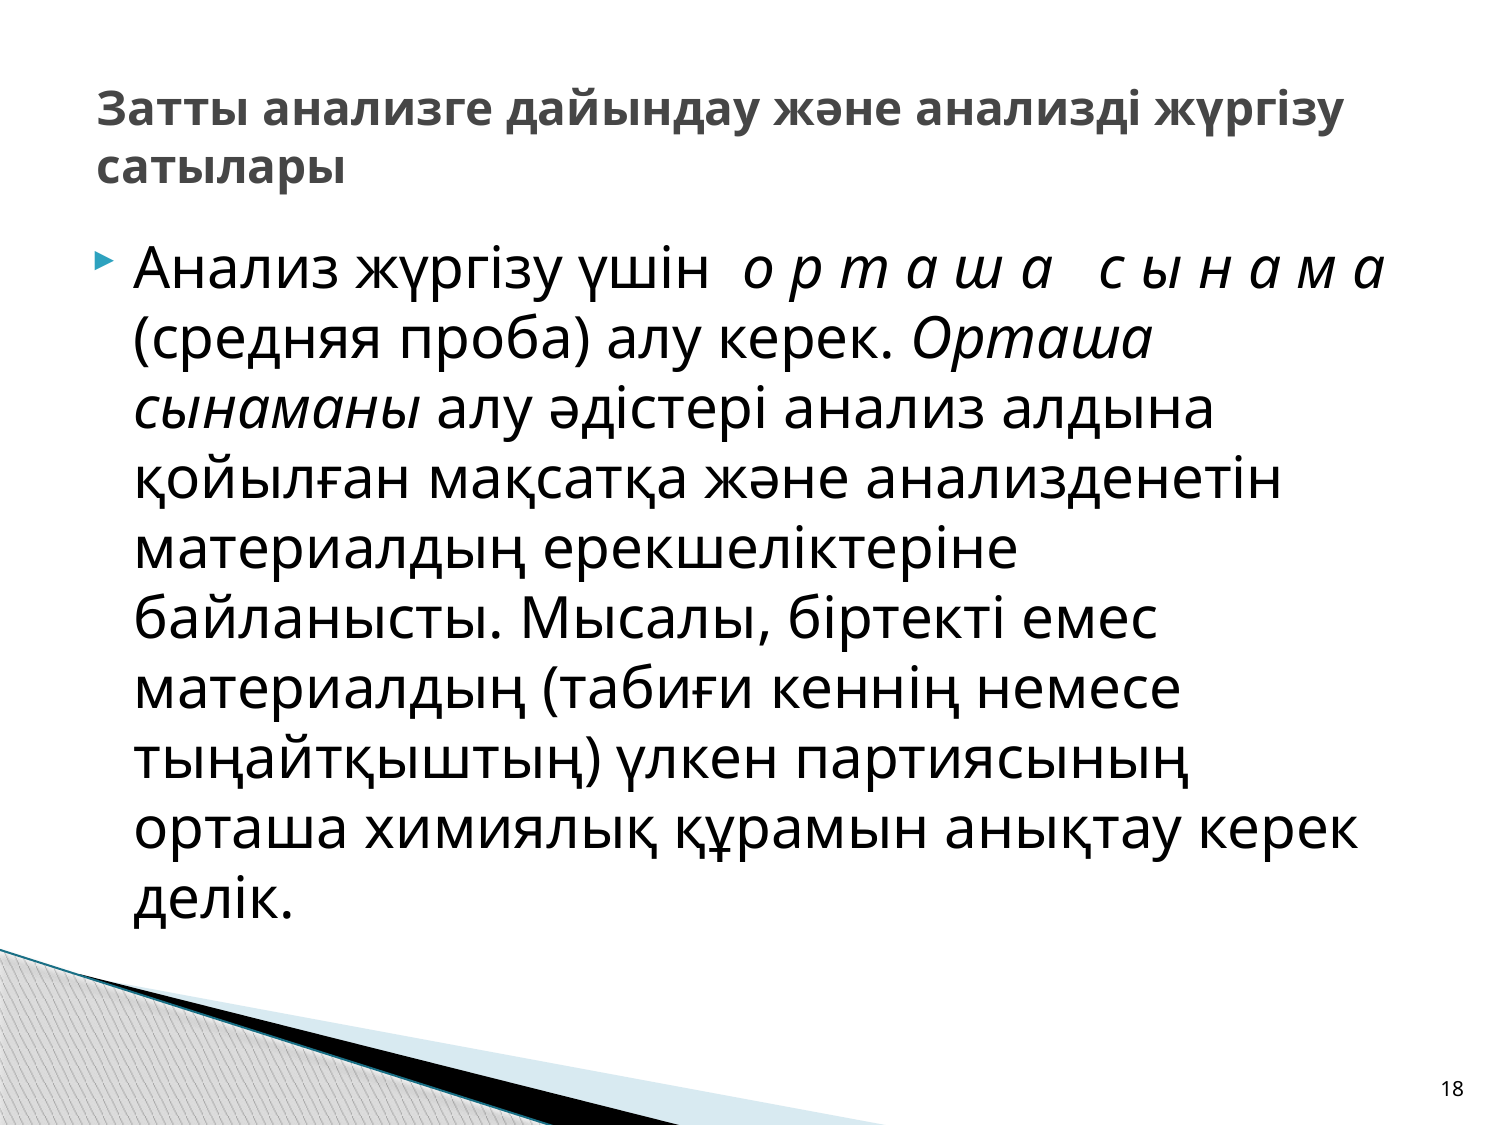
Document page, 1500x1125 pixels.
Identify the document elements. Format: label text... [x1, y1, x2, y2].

list Анализ жүргізу үшін о р т а ш а с ы н а м а (средняя проба) алу керек. Орташа сынаманы алу әдістері анализ алдына қойылған мақсатқа және анализденетін материалдың ерекшеліктеріне байланысты. Мысалы, біртекті емес материалдың (табиғи кеннің немесе тыңайтқыштың) үлкен партиясының орташа химиялық құрамын анықтау керек делік. [58, 222, 1409, 966]
slide_number 18 [1418, 1051, 1479, 1112]
title Затты анализге дайындау және анализді жүргізу сатылары [82, 70, 1432, 258]
